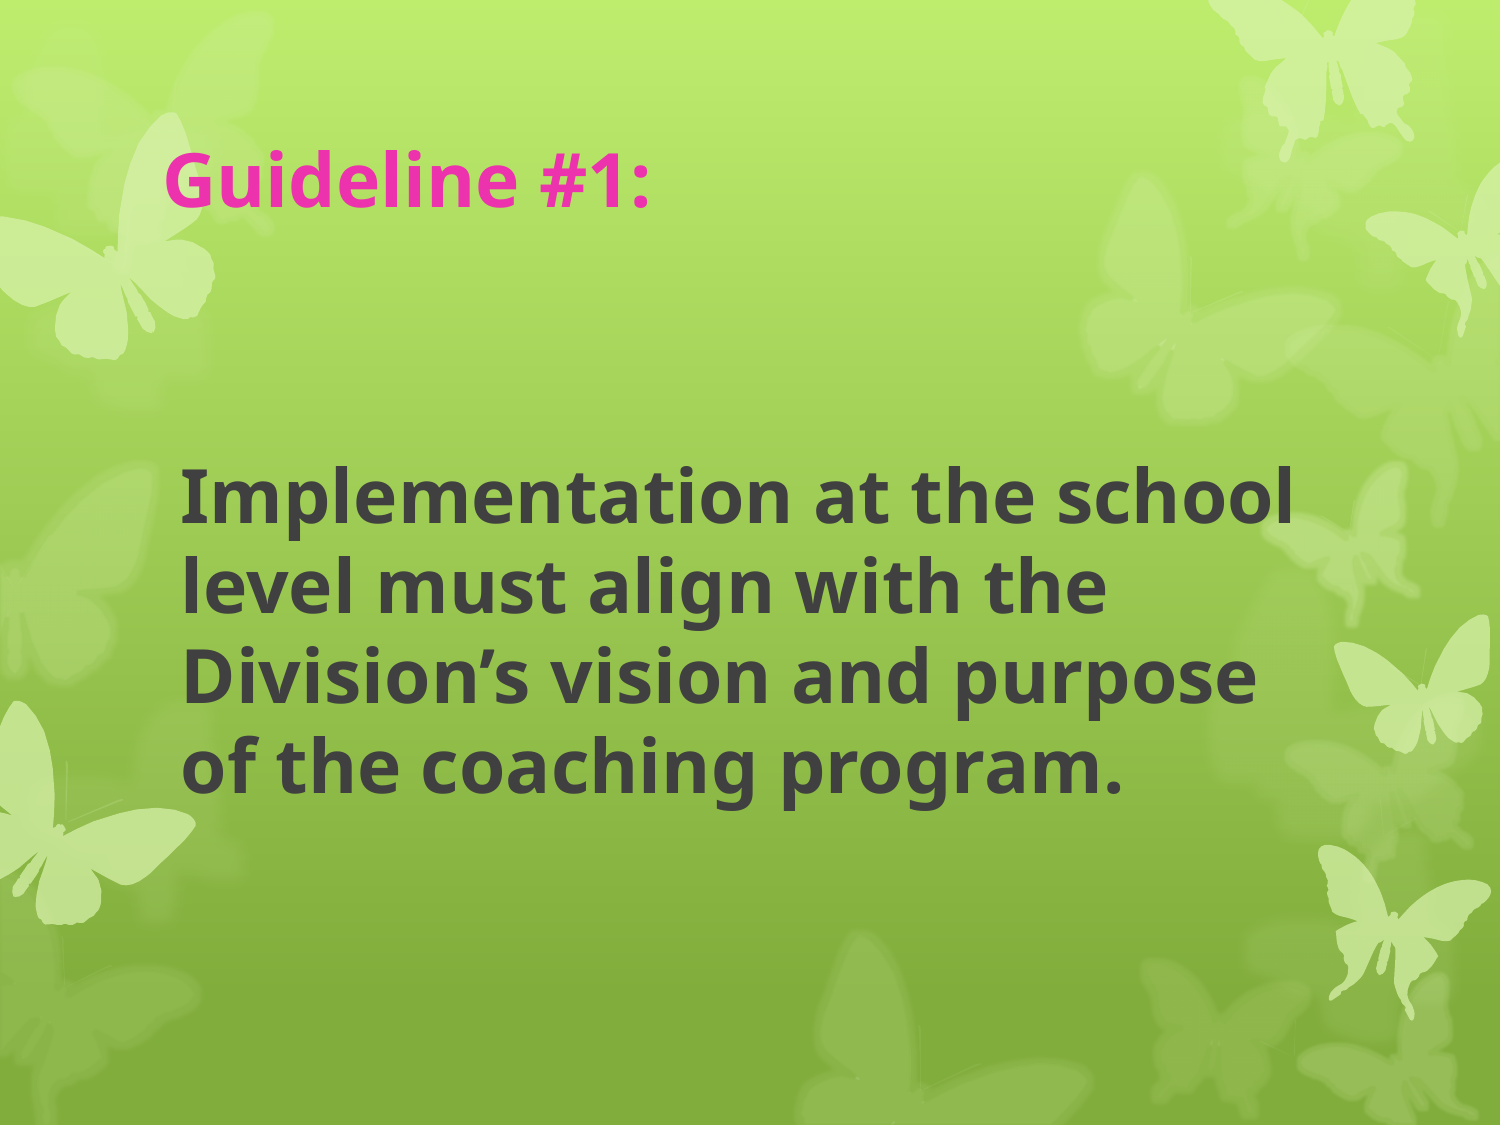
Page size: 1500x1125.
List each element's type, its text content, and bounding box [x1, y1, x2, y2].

title Guideline #1: [147, 101, 1317, 254]
list Implementation at the school level must align with the Division’s vision and purpose of the coaching program. [165, 296, 1335, 962]
